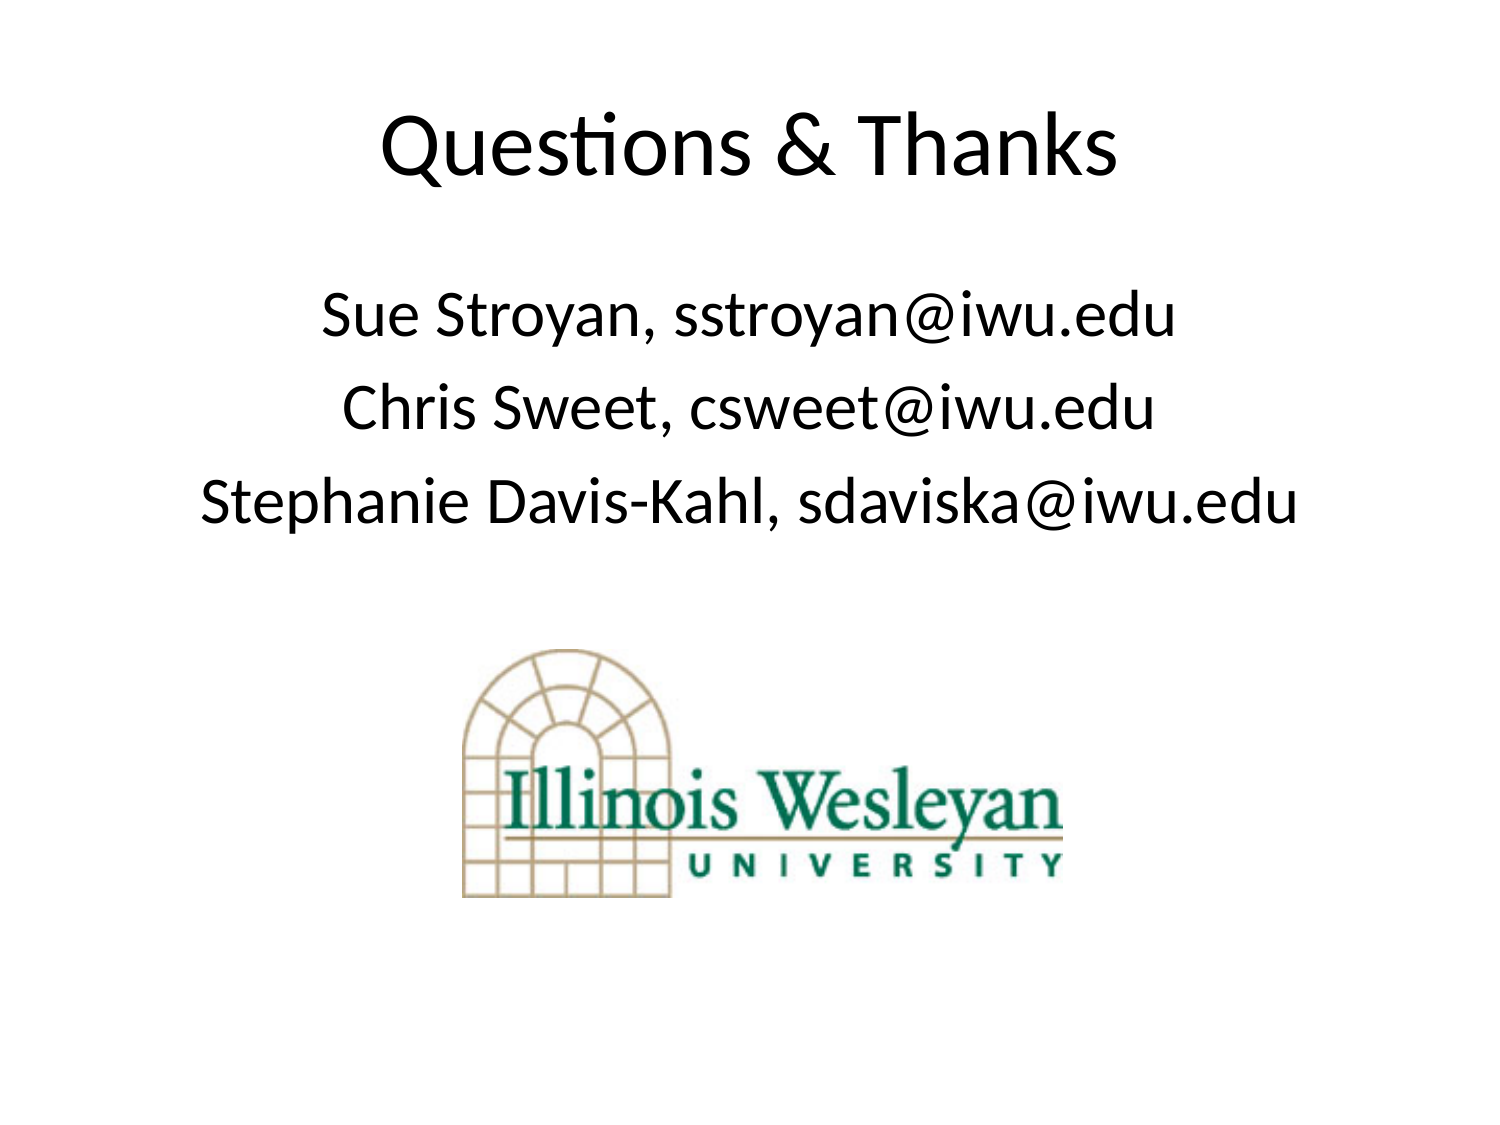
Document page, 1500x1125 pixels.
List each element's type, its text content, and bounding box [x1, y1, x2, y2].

list Sue Stroyan, sstroyan@iwu.edu Chris Sweet, csweet@iwu.edu Stephanie Davis-Kahl, sdaviska@iwu.edu [75, 262, 1425, 1005]
picture [462, 649, 1063, 899]
title Questions & Thanks [75, 45, 1425, 233]
